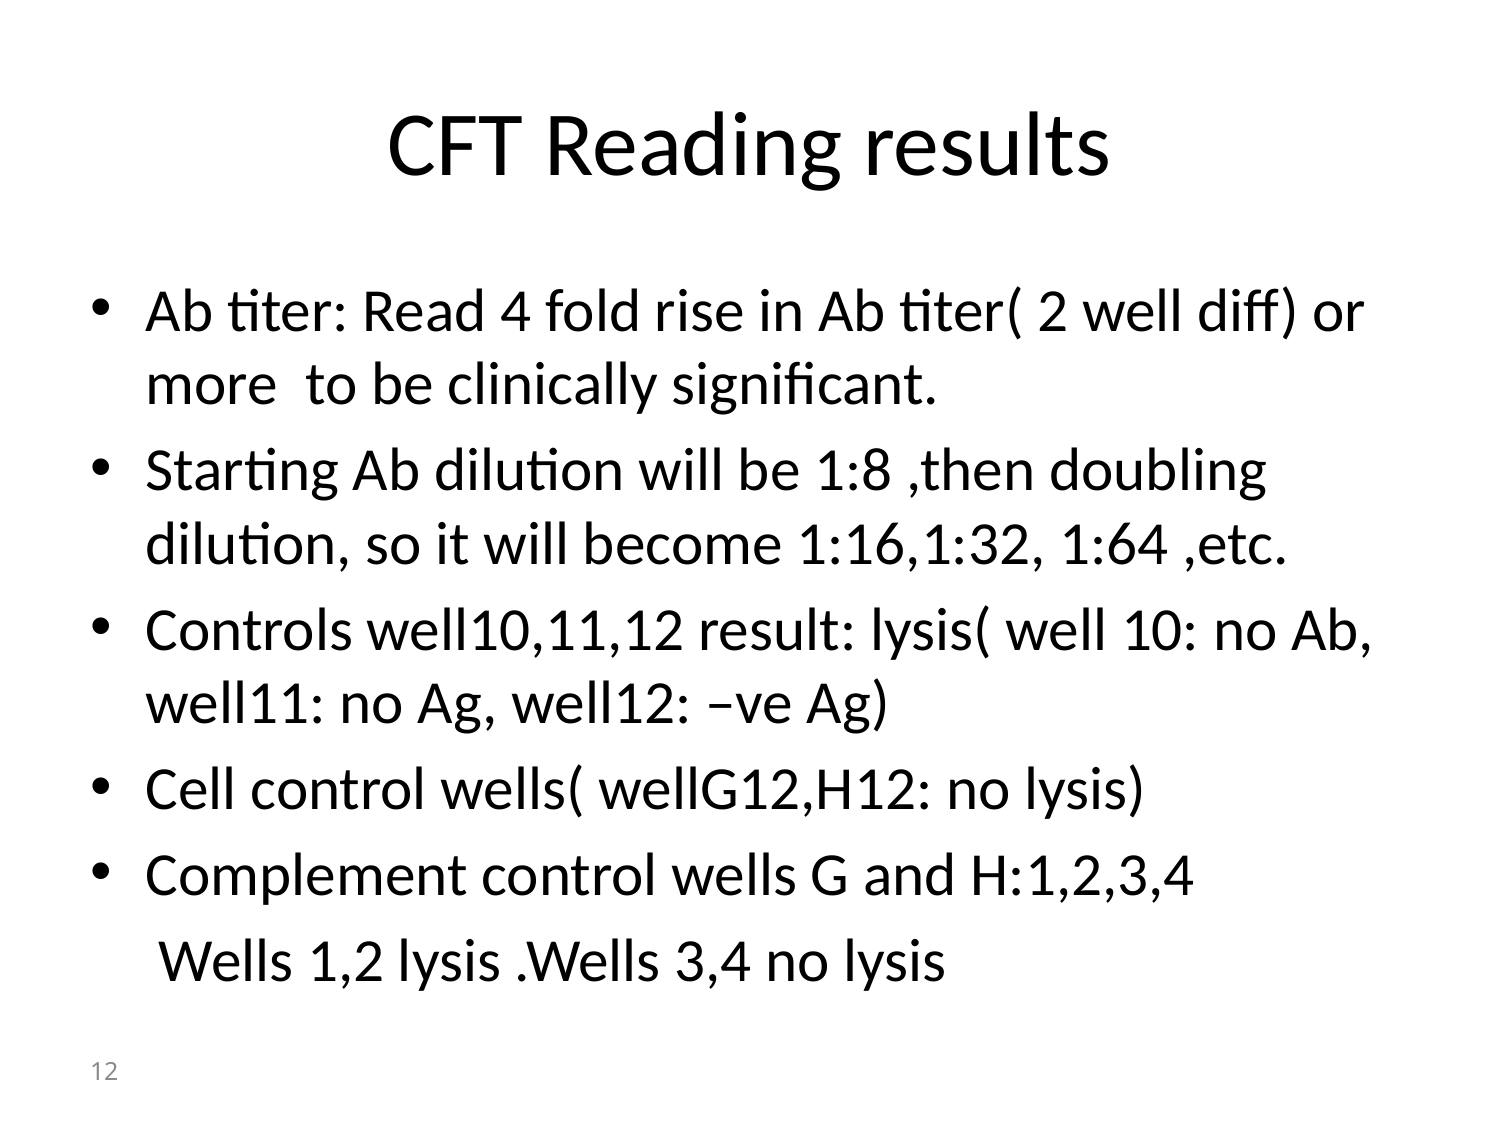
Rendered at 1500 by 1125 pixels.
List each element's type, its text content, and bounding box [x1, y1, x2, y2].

title CFT Reading results [75, 45, 1425, 233]
list Ab titer: Read 4 fold rise in Ab titer( 2 well diff) or more to be clinically significant. Starting Ab dilution will be 1:8 ,then doubling dilution, so it will become 1:16,1:32, 1:64 ,etc. Controls well10,11,12 result: lysis( well 10: no Ab, well11: no Ag, well12: –ve Ag) Cell control wells( wellG12,H12: no lysis) Complement control wells G and H:1,2,3,4 Wells 1,2 lysis .Wells 3,4 no lysis [75, 262, 1425, 1005]
slide_number 12 [75, 1042, 425, 1103]
